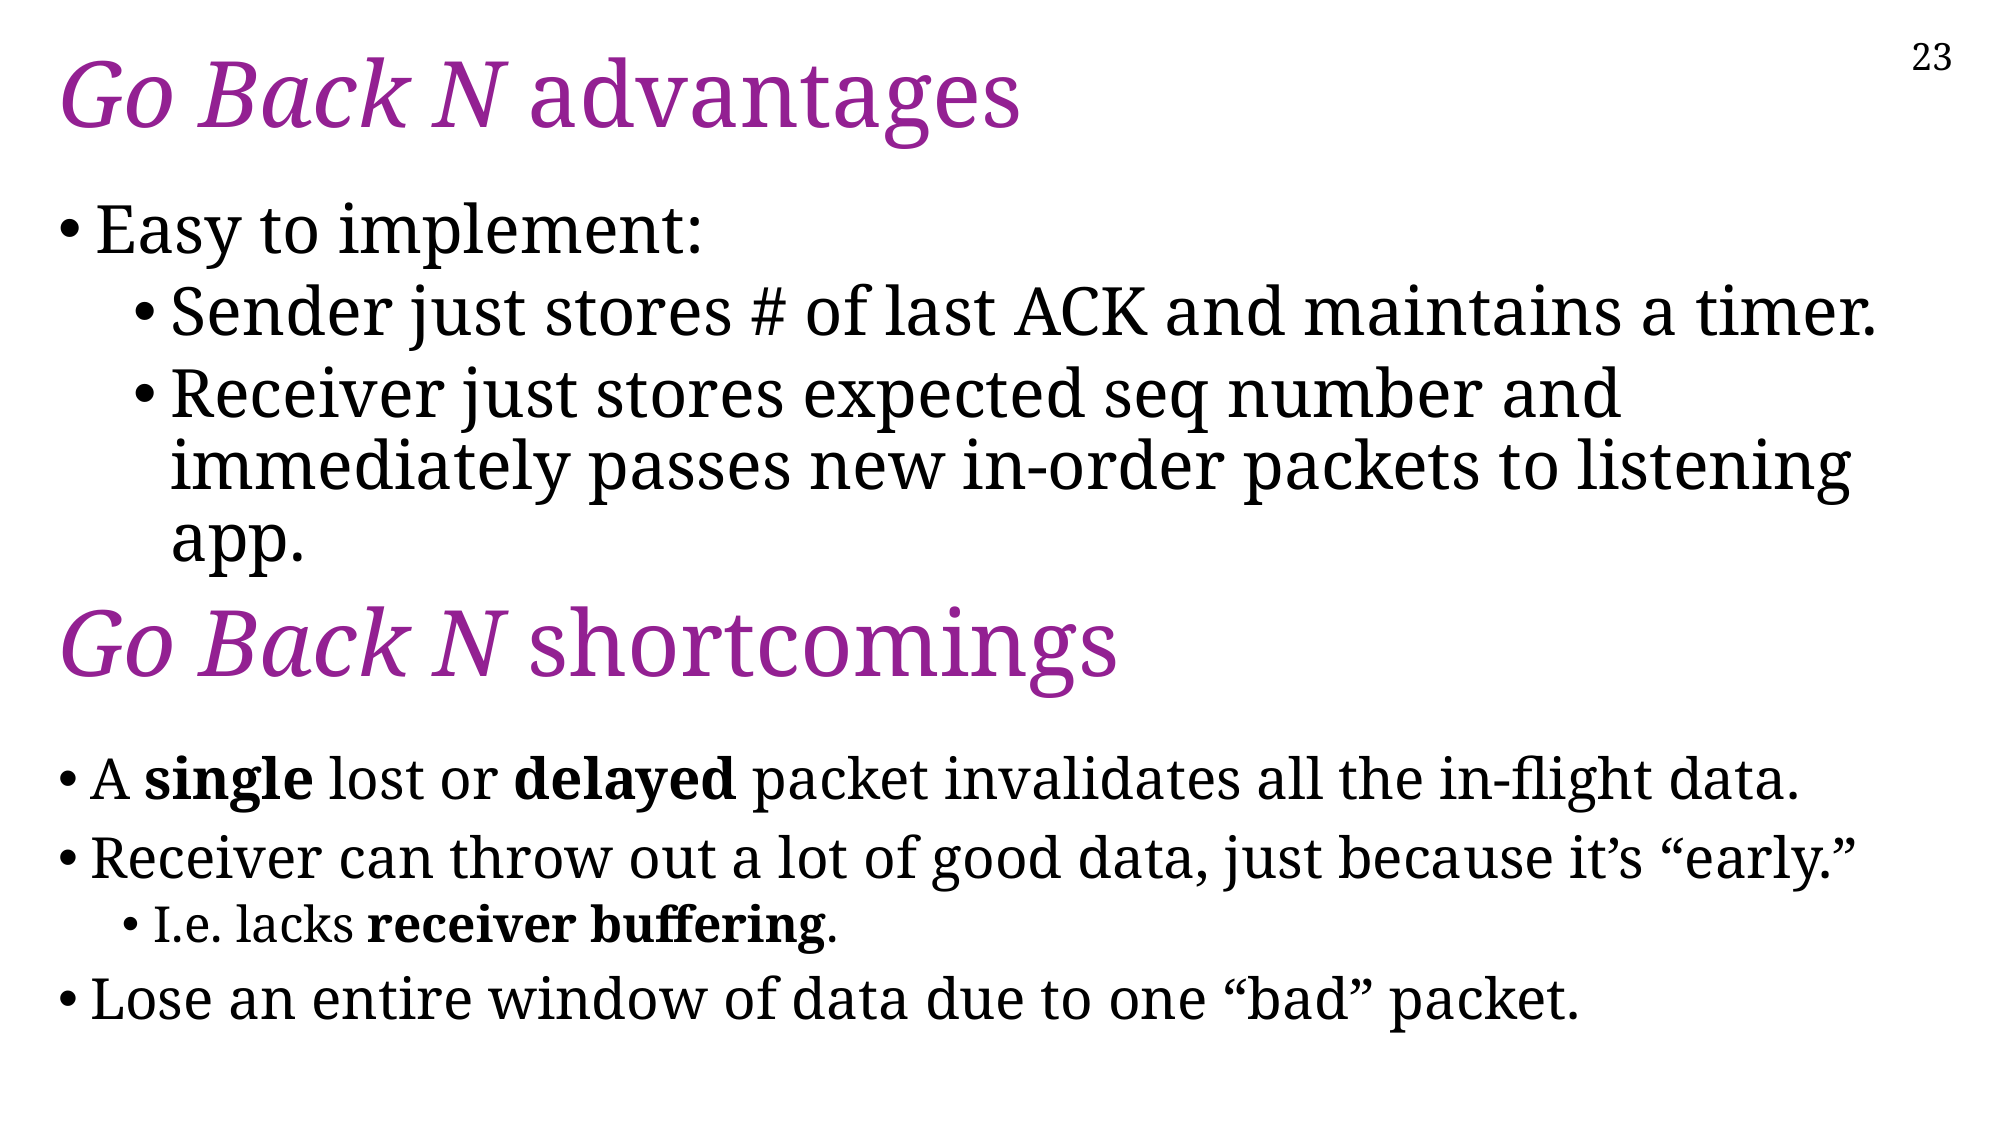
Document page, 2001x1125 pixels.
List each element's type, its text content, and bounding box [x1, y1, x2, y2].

title Go Back N advantages [43, 25, 1953, 171]
text_box Go Back N shortcomings [43, 574, 1953, 720]
list Easy to implement: Sender just stores # of last ACK and maintains a timer. Receiver just stores expected seq number and immediately passes new in-order packets to listening app. [43, 188, 1953, 551]
text_box A single lost or delayed packet invalidates all the in-flight data. Receiver can throw out a lot of good data, just because it’s “early.” I.e. lacks receiver buffering. Lose an entire window of data due to one “bad” packet. [43, 743, 1953, 1106]
